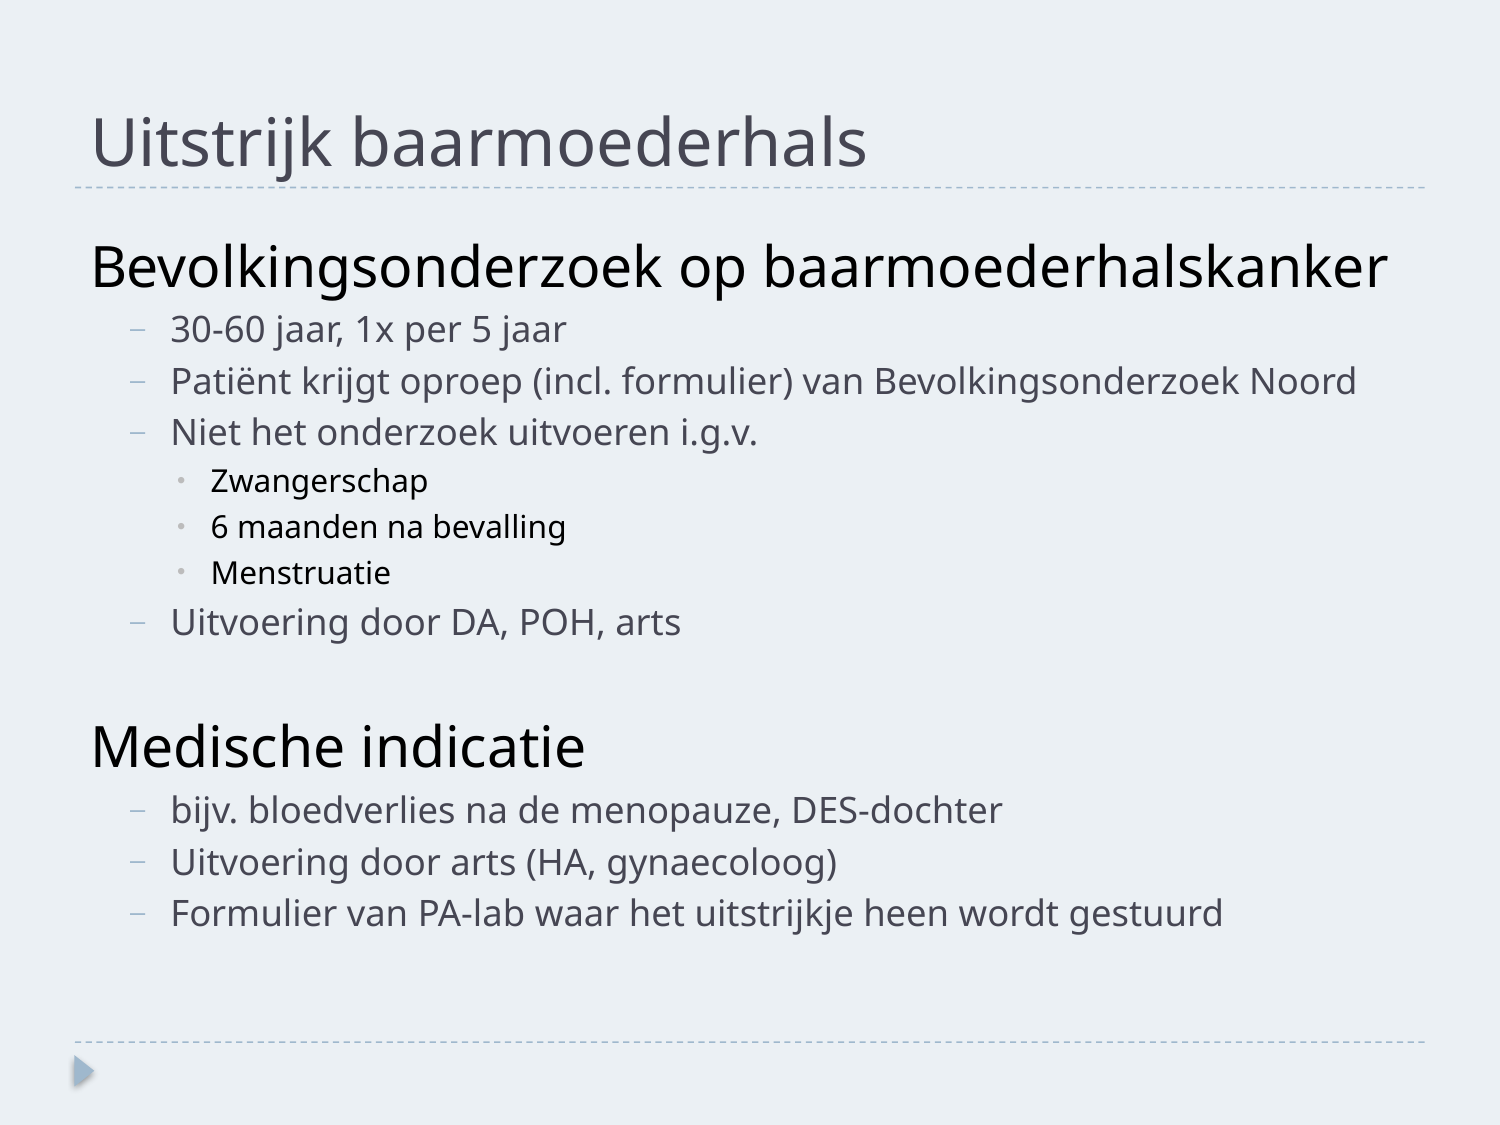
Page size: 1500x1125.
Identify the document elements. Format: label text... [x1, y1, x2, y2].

list Bevolkingsonderzoek op baarmoederhalskanker 30-60 jaar, 1x per 5 jaar Patiënt krijgt oproep (incl. formulier) van Bevolkingsonderzoek Noord Niet het onderzoek uitvoeren i.g.v. Zwangerschap 6 maanden na bevalling Menstruatie Uitvoering door DA, POH, arts Medische indicatie bijv. bloedverlies na de menopauze, DES-dochter Uitvoering door arts (HA, gynaecoloog) Formulier van PA-lab waar het uitstrijkje heen wordt gestuurd [74, 222, 1426, 1006]
title Uitstrijk baarmoederhals [74, 24, 1426, 188]
